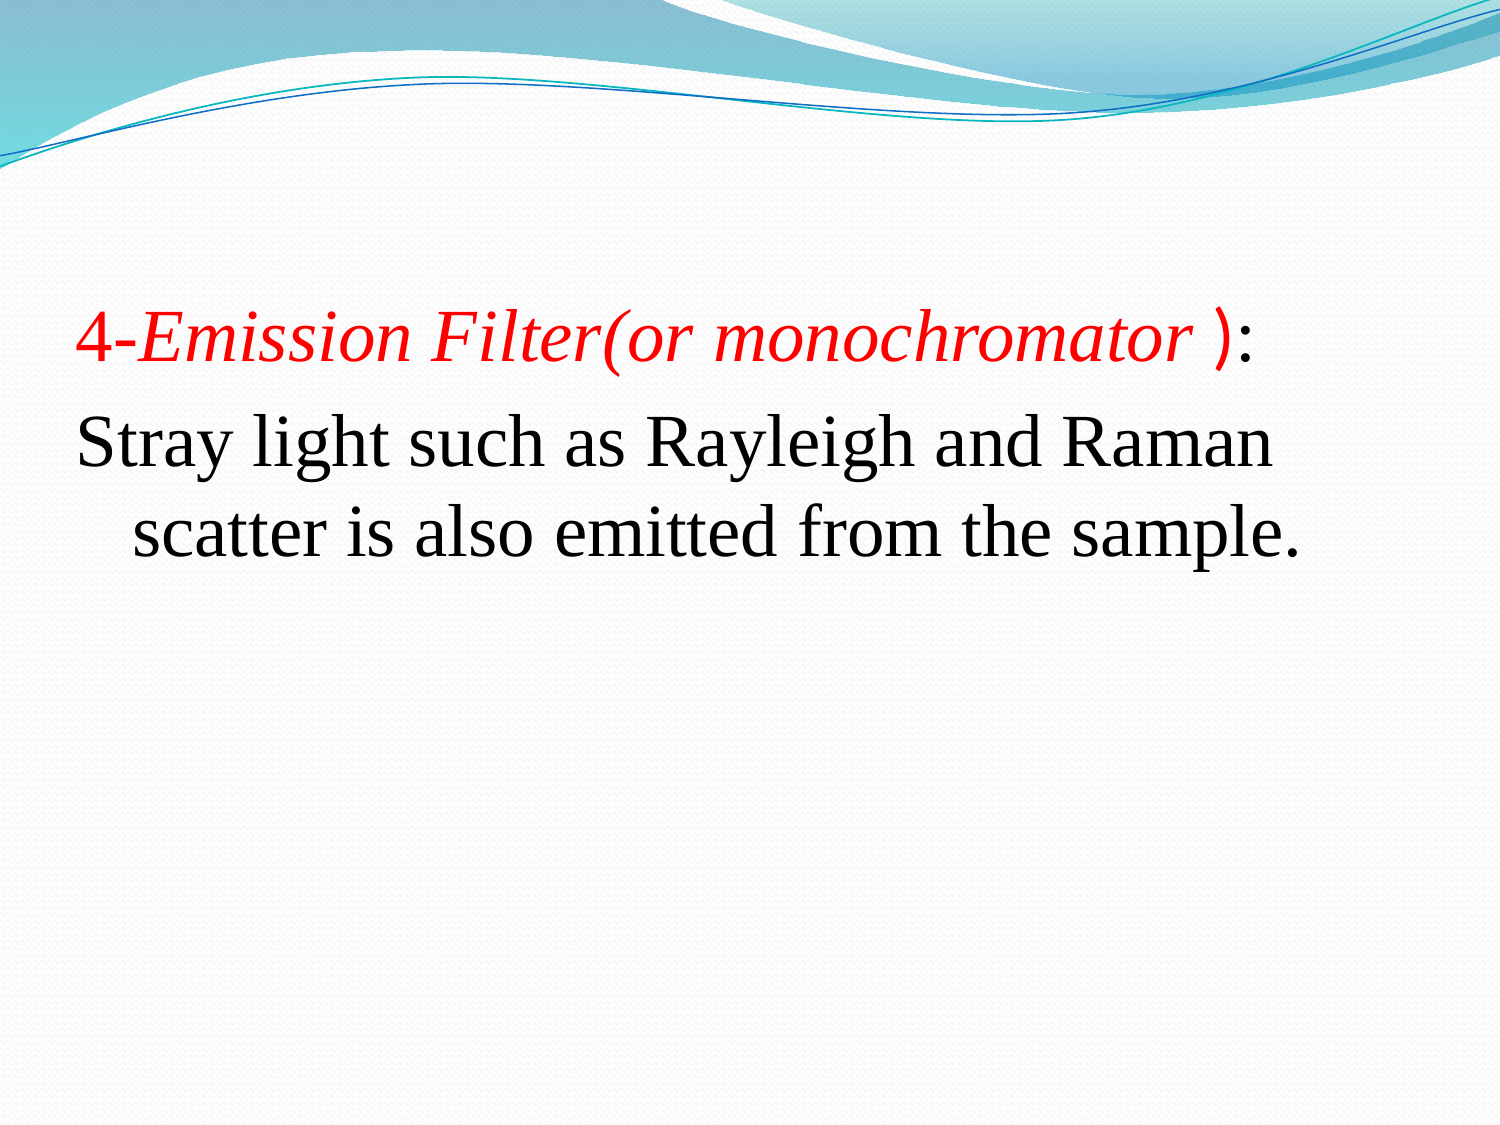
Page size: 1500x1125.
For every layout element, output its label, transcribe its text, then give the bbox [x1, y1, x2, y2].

text_box 4-Emission Filter(or monochromator ): Stray light such as Rayleigh and Raman scatter is also emitted from the sample. [61, 278, 1444, 579]
